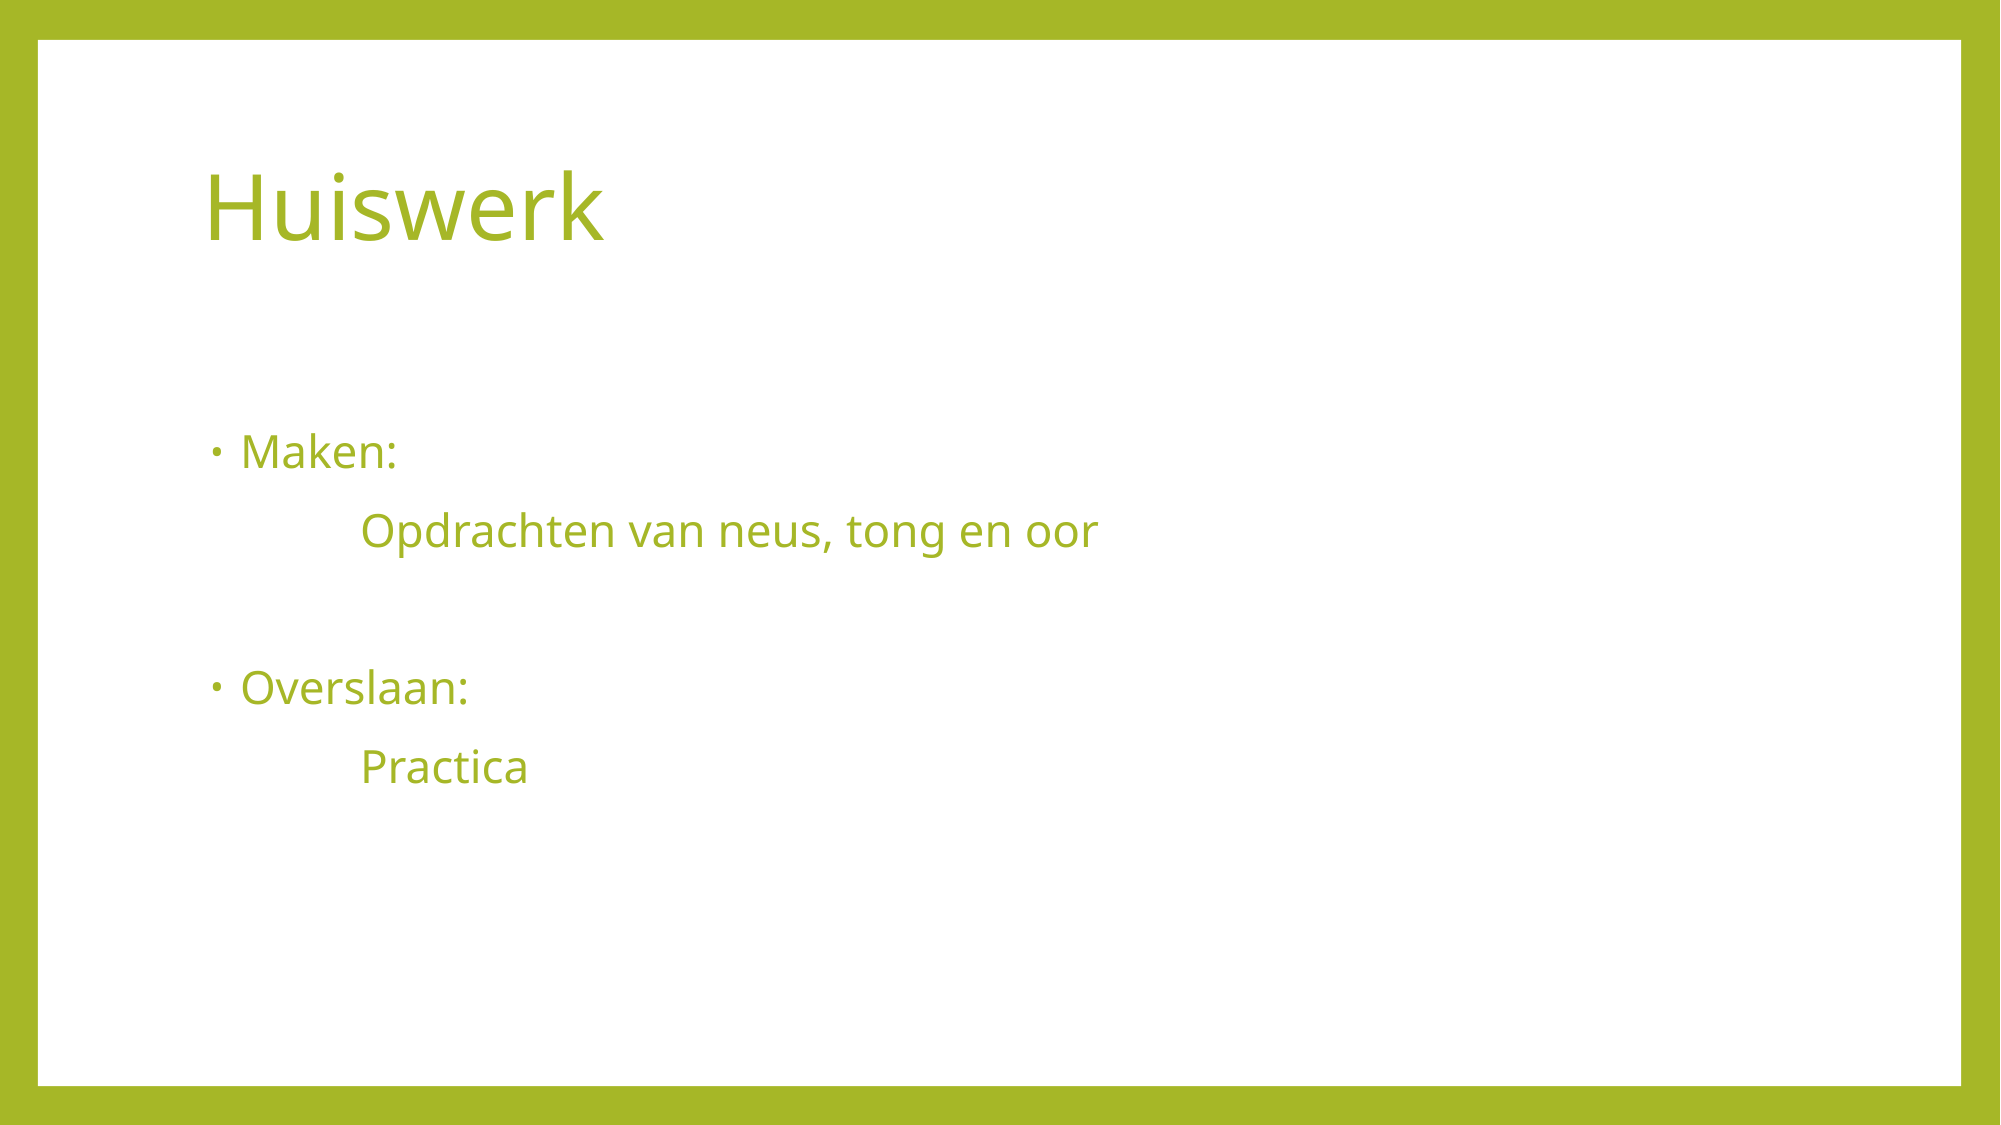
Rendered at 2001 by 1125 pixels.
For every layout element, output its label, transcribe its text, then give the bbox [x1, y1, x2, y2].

list Maken: Opdrachten van neus, tong en oor Overslaan: Practica [187, 337, 1808, 1000]
title Huiswerk [187, 99, 1808, 323]
